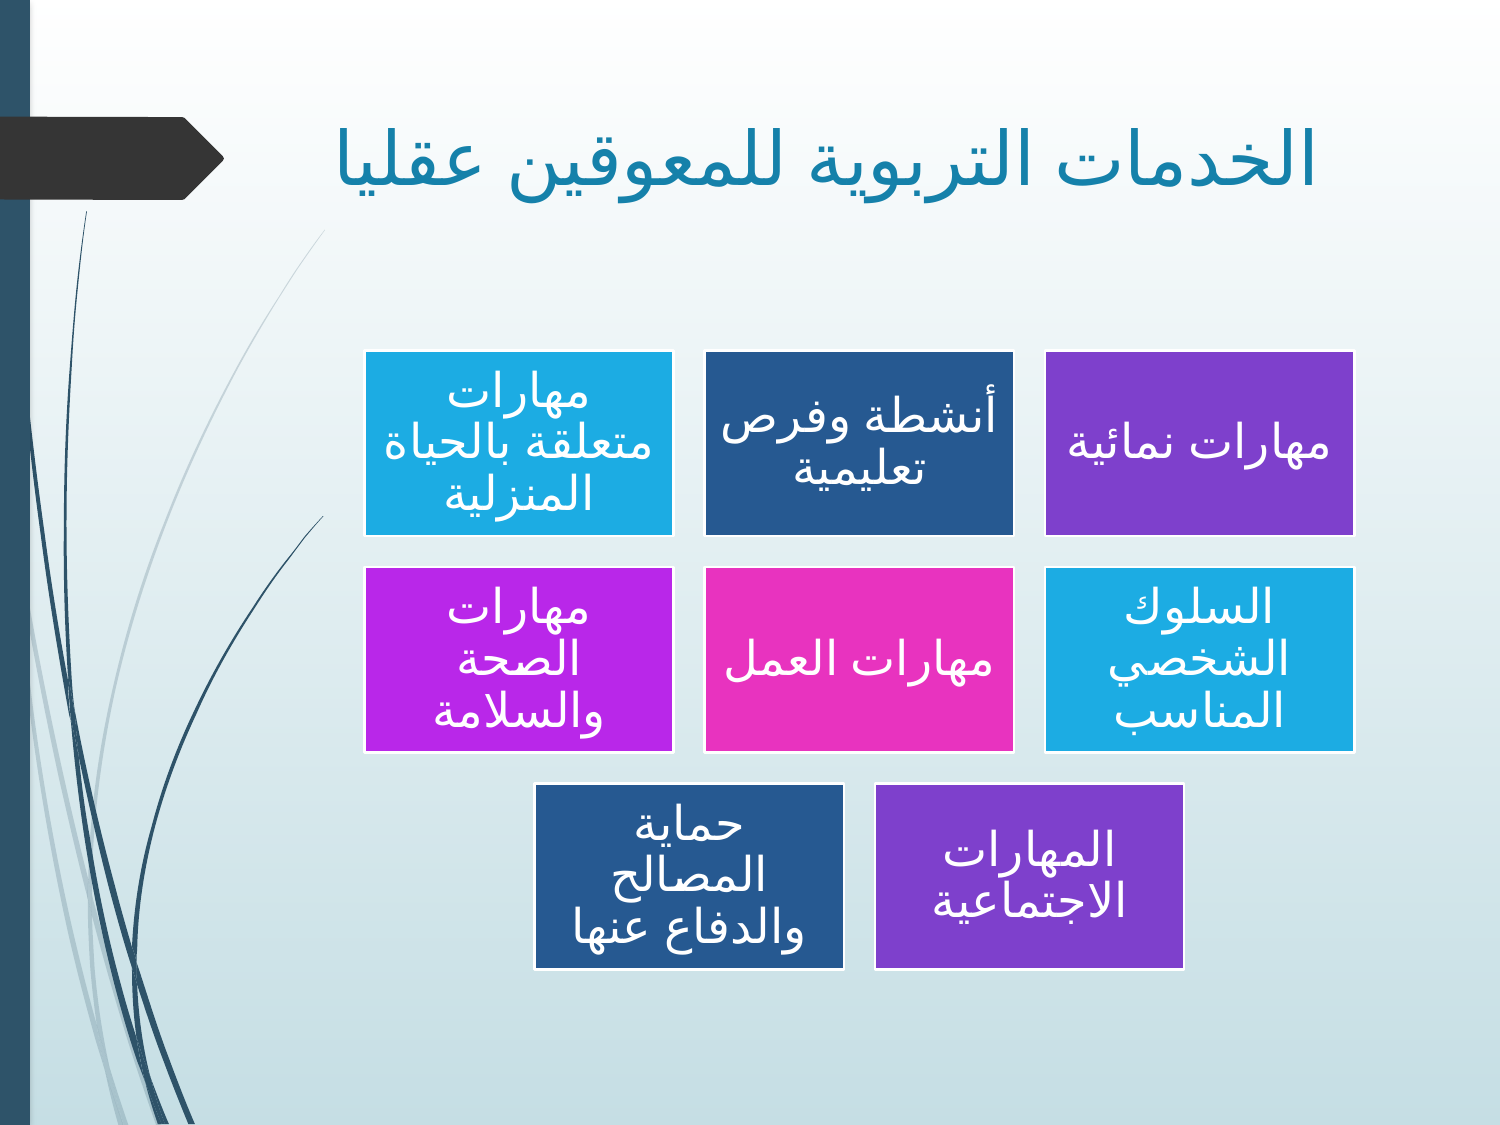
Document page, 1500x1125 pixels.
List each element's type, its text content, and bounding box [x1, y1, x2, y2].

title الخدمات التربوية للمعوقين عقليا [319, 102, 1400, 313]
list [318, 349, 1401, 971]
